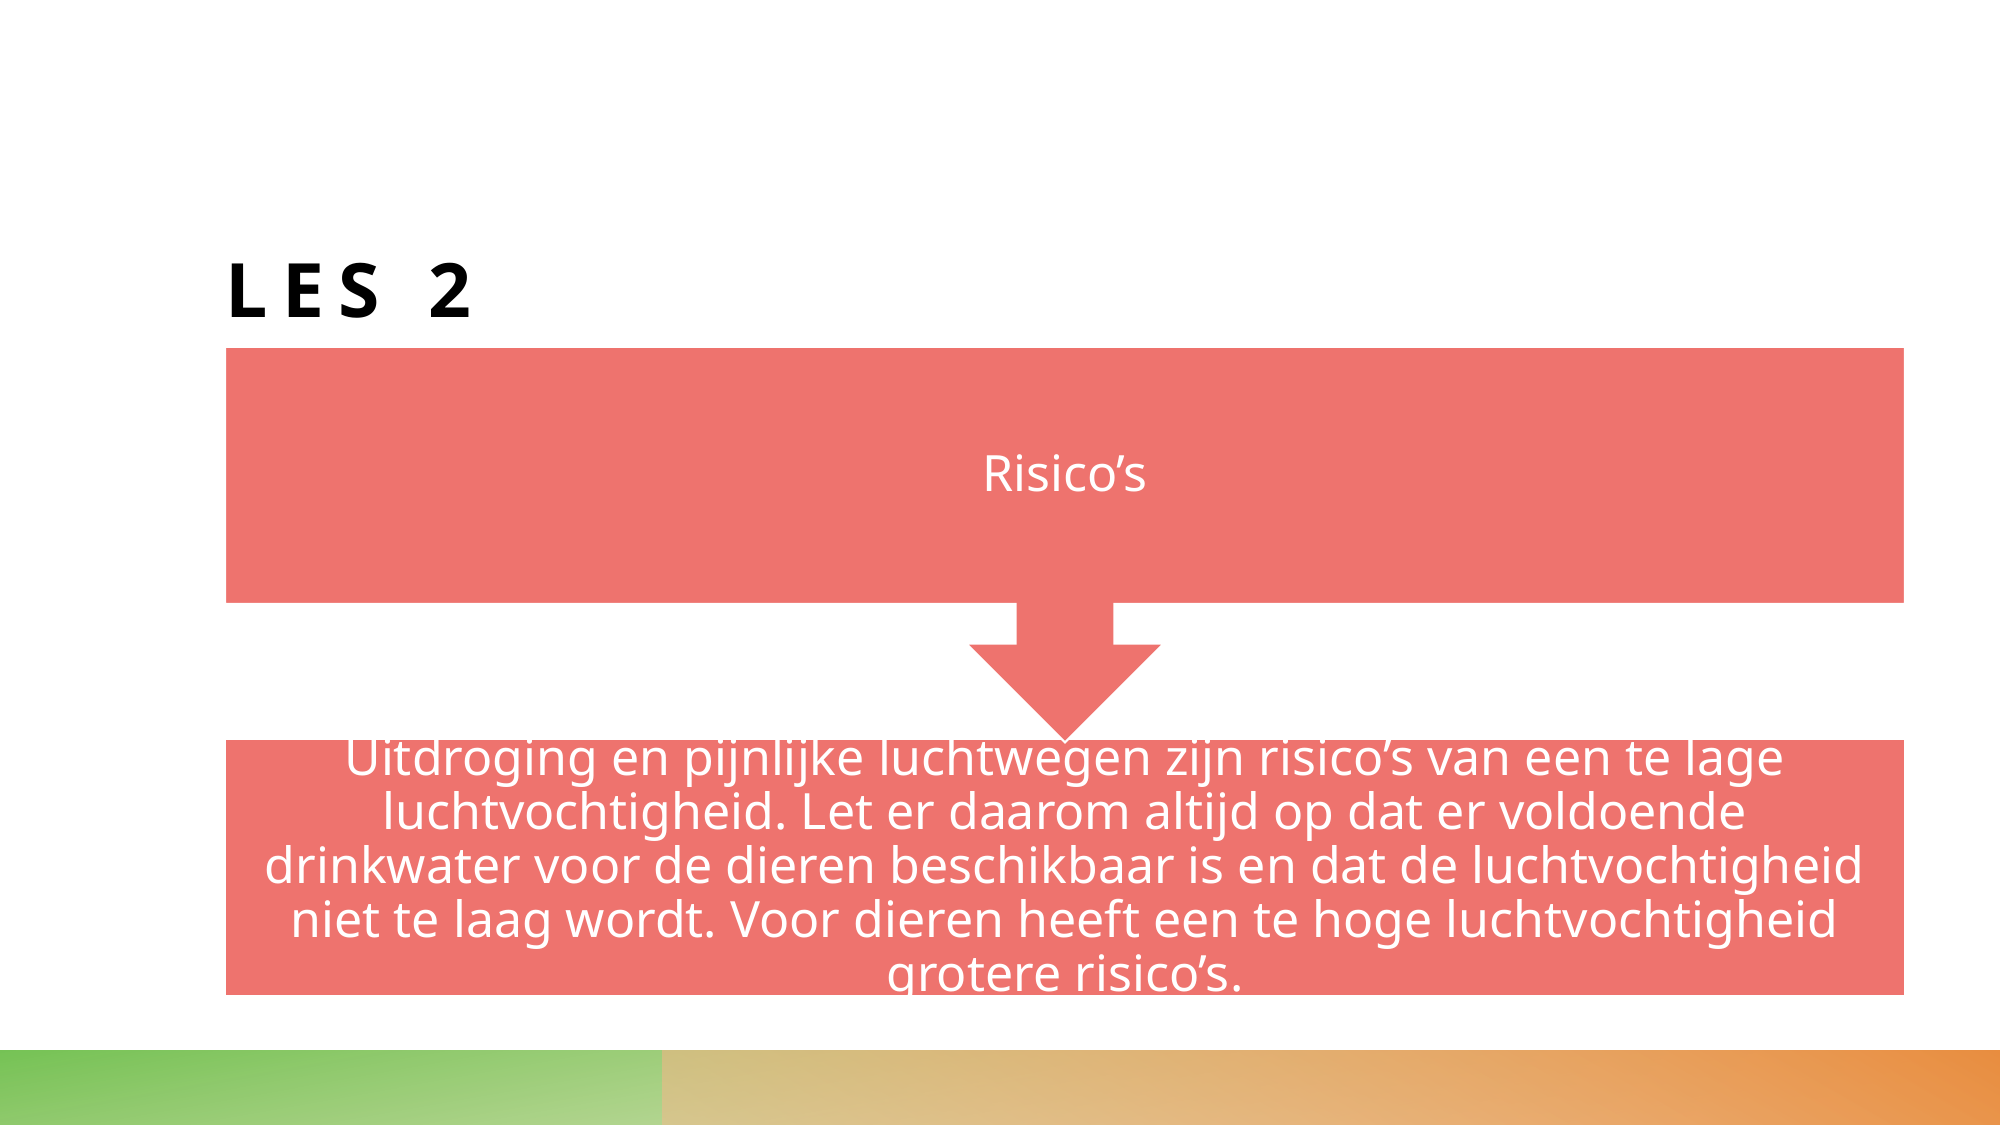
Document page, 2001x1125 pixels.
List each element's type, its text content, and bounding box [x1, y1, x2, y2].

title Les 2 [225, 130, 1905, 333]
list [224, 346, 1905, 996]
